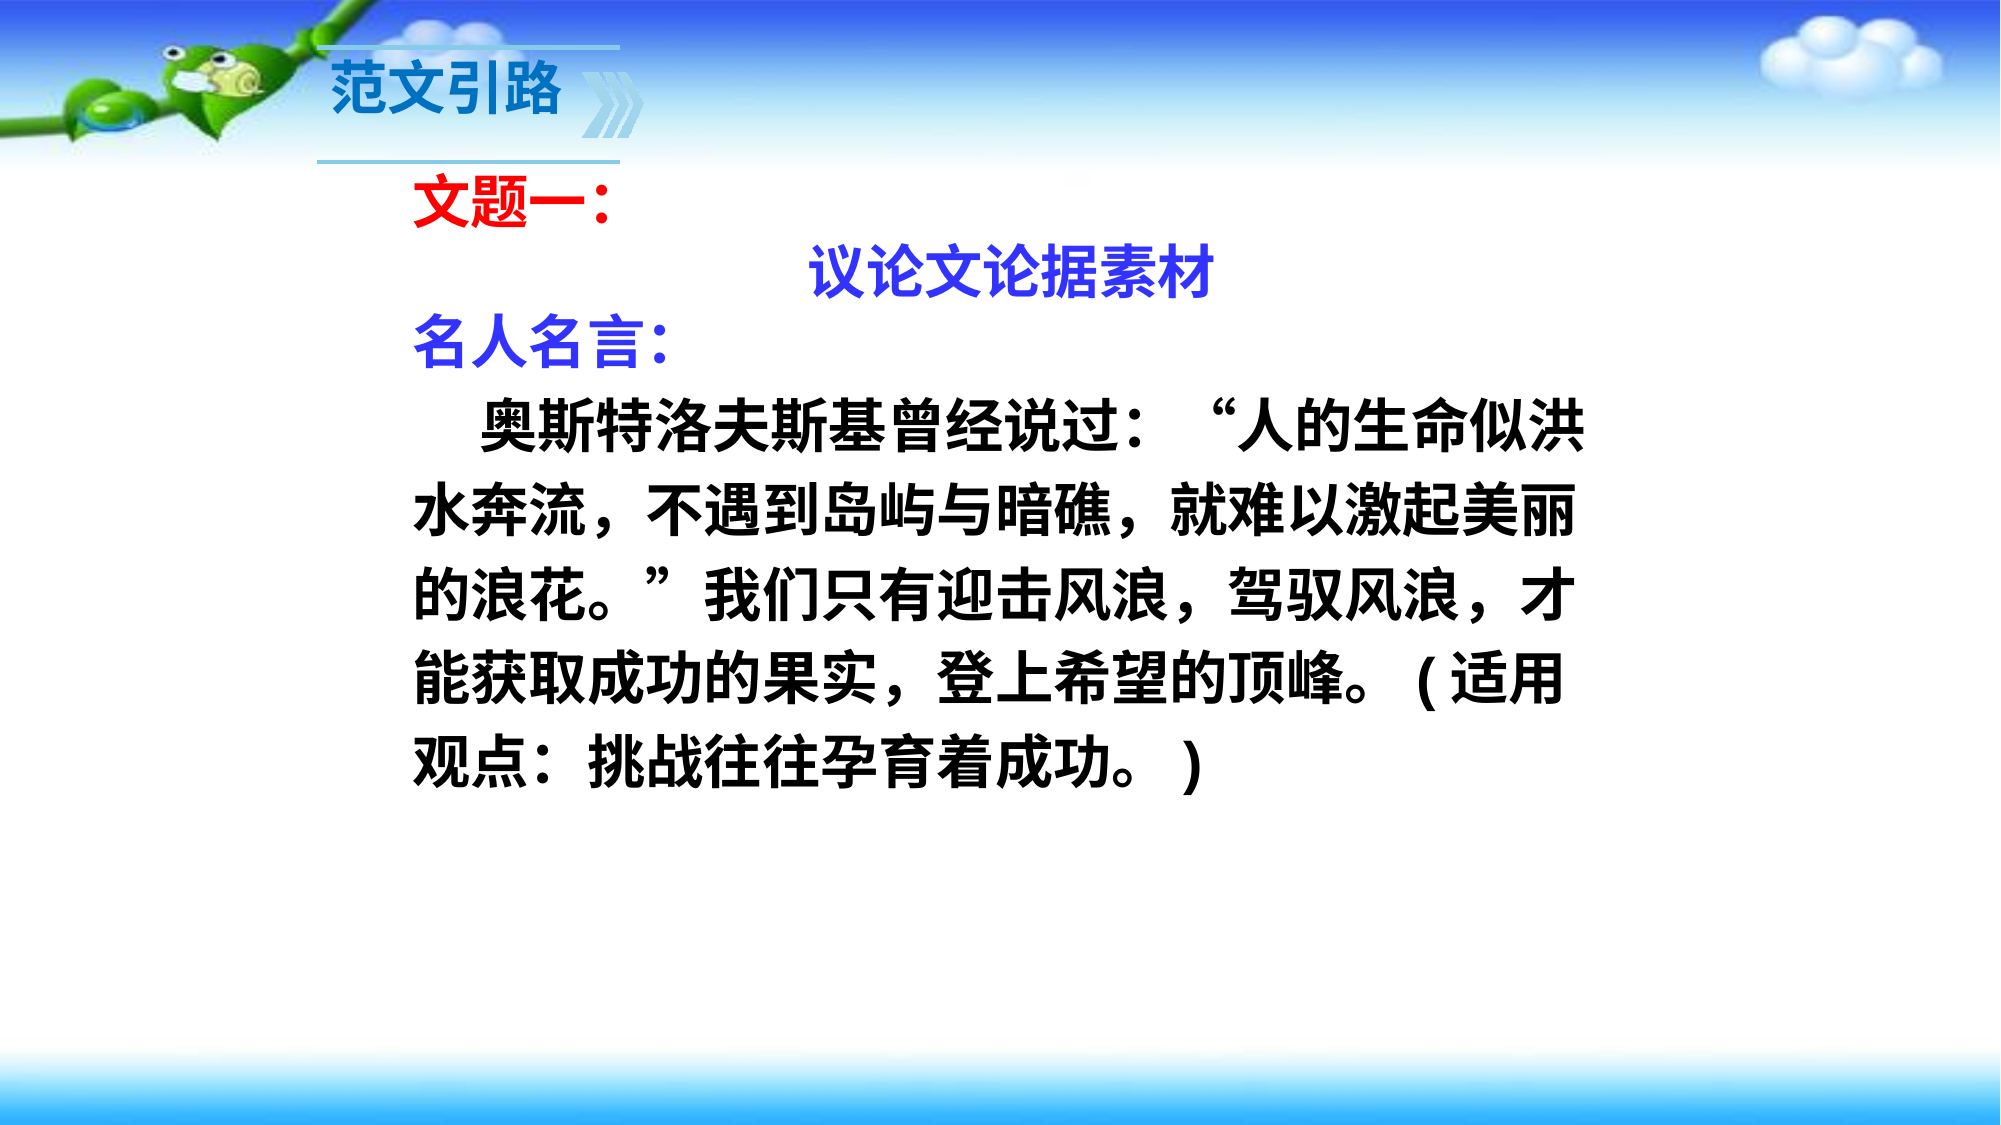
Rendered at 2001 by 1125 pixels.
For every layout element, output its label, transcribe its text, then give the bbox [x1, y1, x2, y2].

picture [0, 0, 2001, 1125]
text_box 文题一： 议论文论据素材 名人名言： 奥斯特洛夫斯基曾经说过：“人的生命似洪水奔流，不遇到岛屿与暗礁，就难以激起美丽的浪花。”我们只有迎击风浪，驾驭风浪，才能获取成功的果实，登上希望的顶峰。(适用观点：挑战往往孕育着成功。) [397, 158, 1627, 803]
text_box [304, 43, 644, 164]
